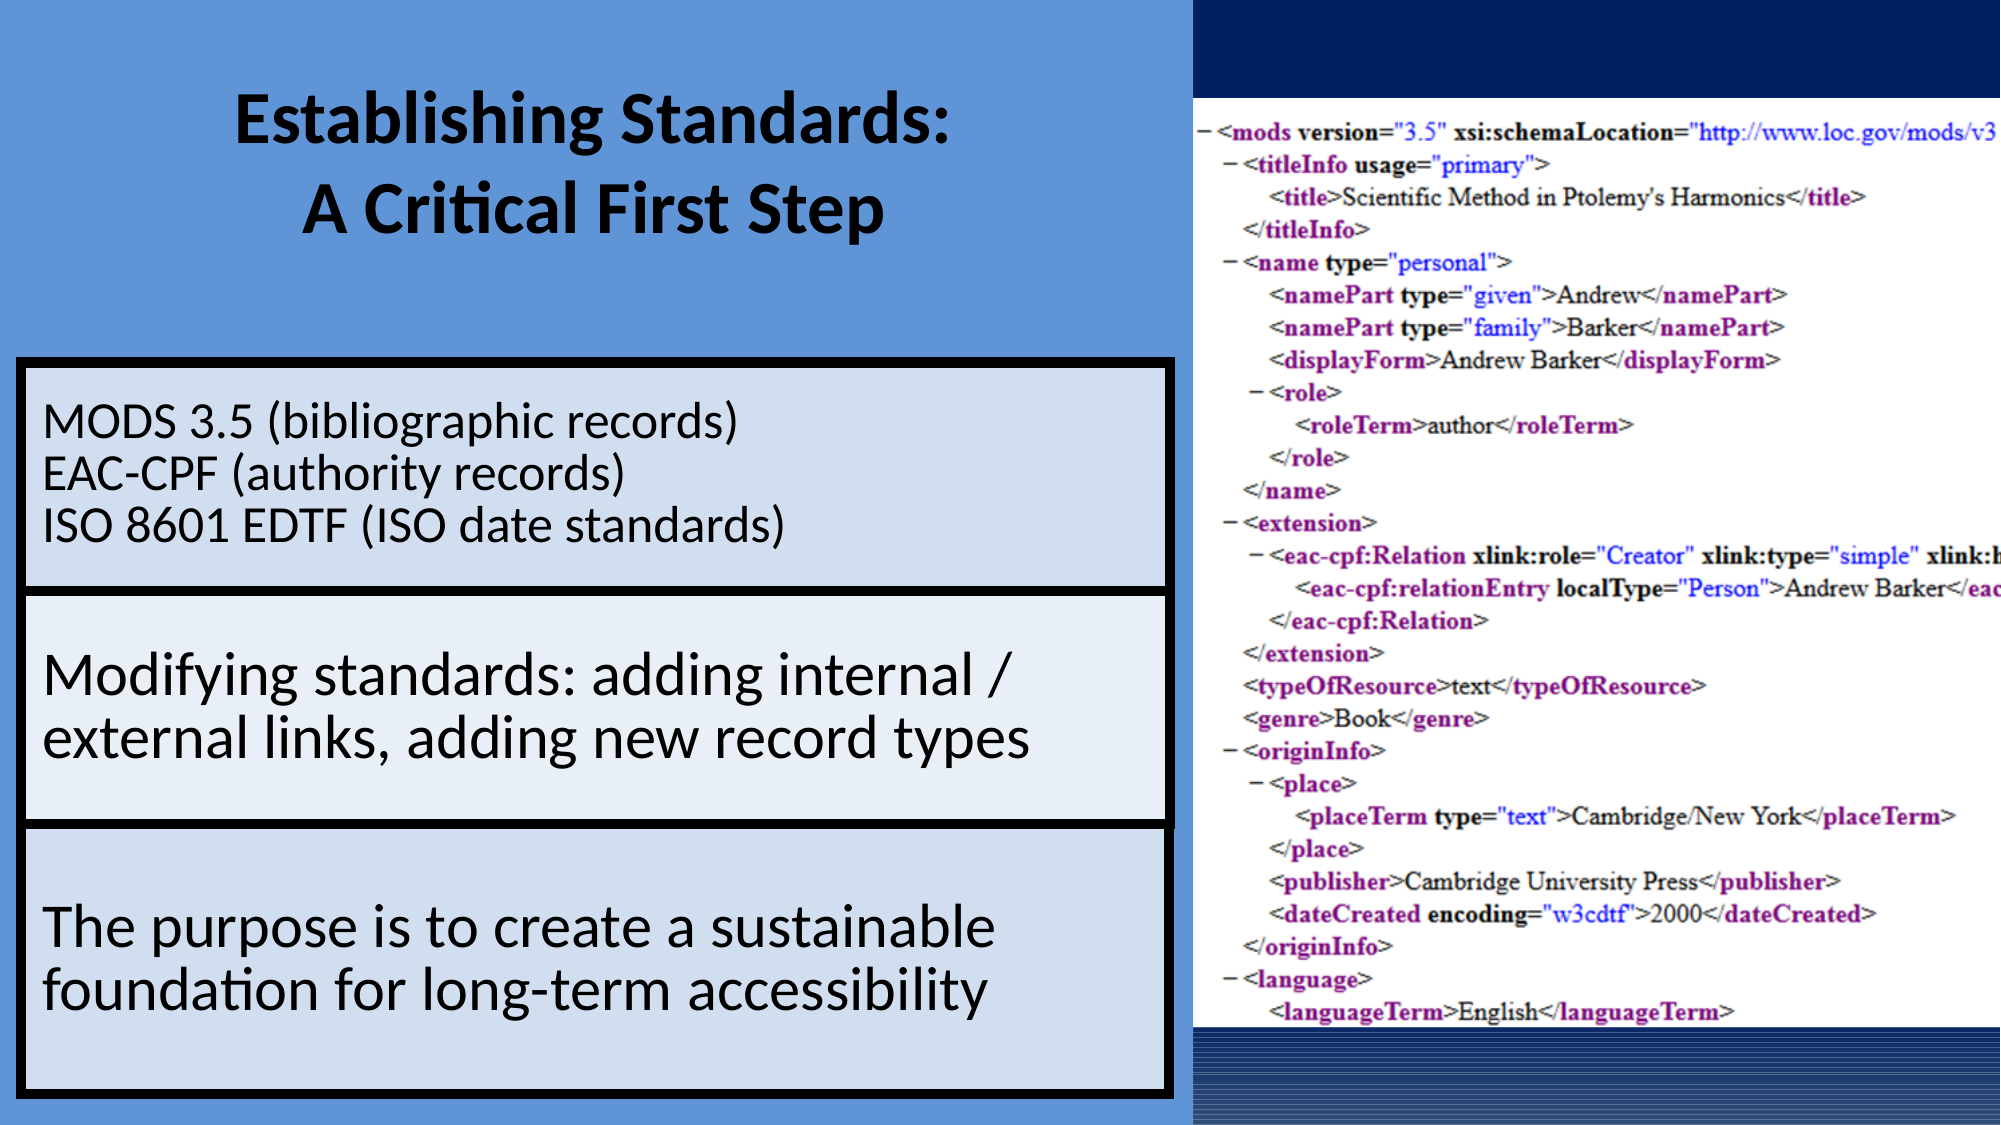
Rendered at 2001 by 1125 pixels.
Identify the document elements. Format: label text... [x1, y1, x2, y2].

table_cell The purpose is to create a sustainable foundation for long-term accessibility [20, 982, 1173, 1097]
text_box Establishing Standards: A Critical First Step [56, 61, 1132, 256]
text_box [0, 0, 1194, 1125]
text_box [20, 823, 1170, 1095]
text_box [20, 361, 1113, 590]
picture [1113, 98, 2001, 1027]
text_box [20, 590, 1113, 823]
